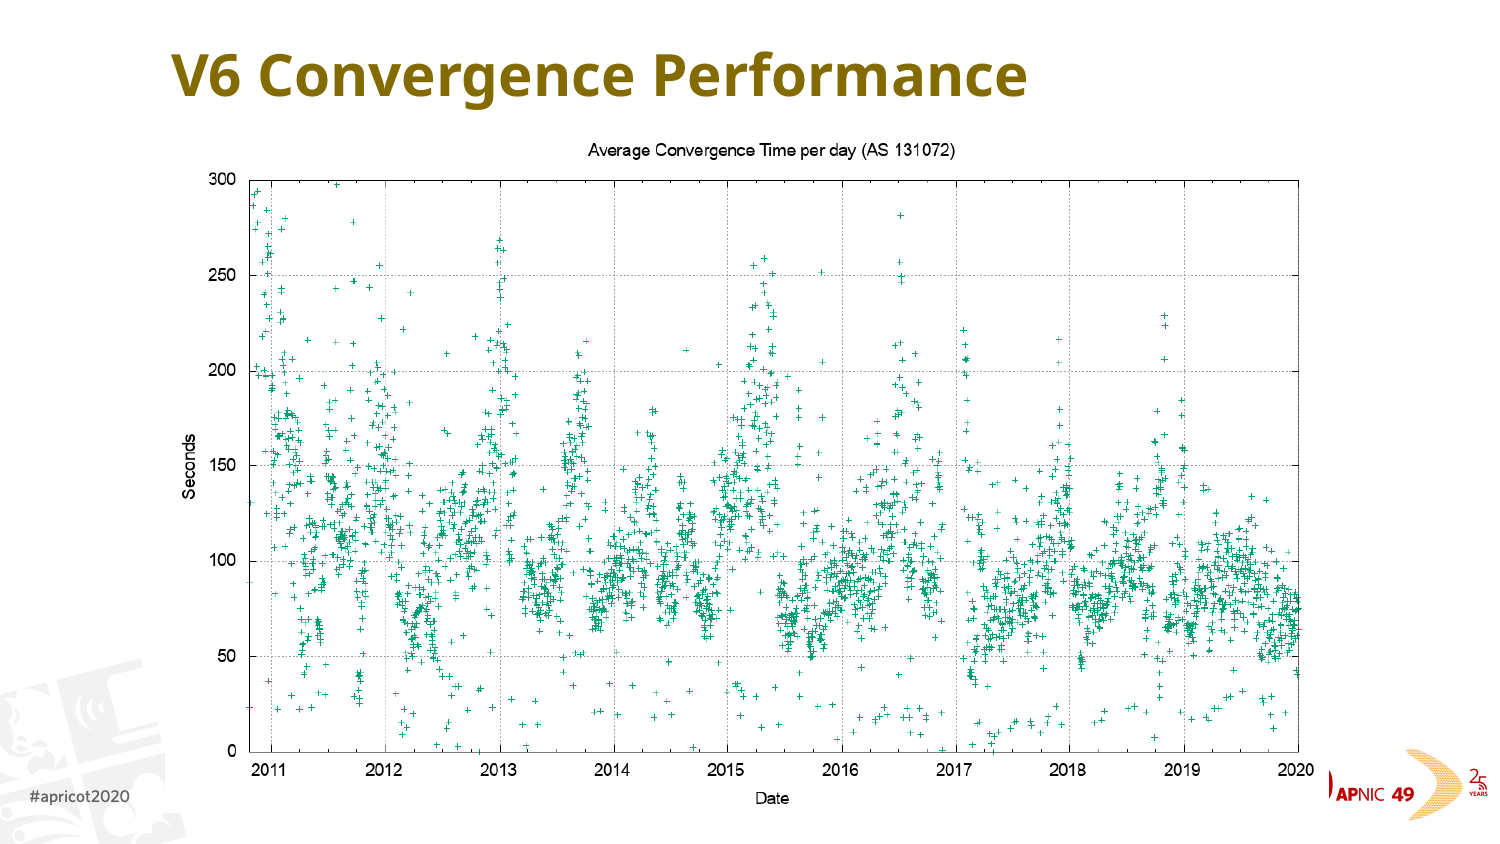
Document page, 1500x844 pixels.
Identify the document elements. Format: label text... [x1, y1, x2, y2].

picture [0, 0, 1500, 844]
title V6 Convergence Performance [170, 1, 1401, 144]
